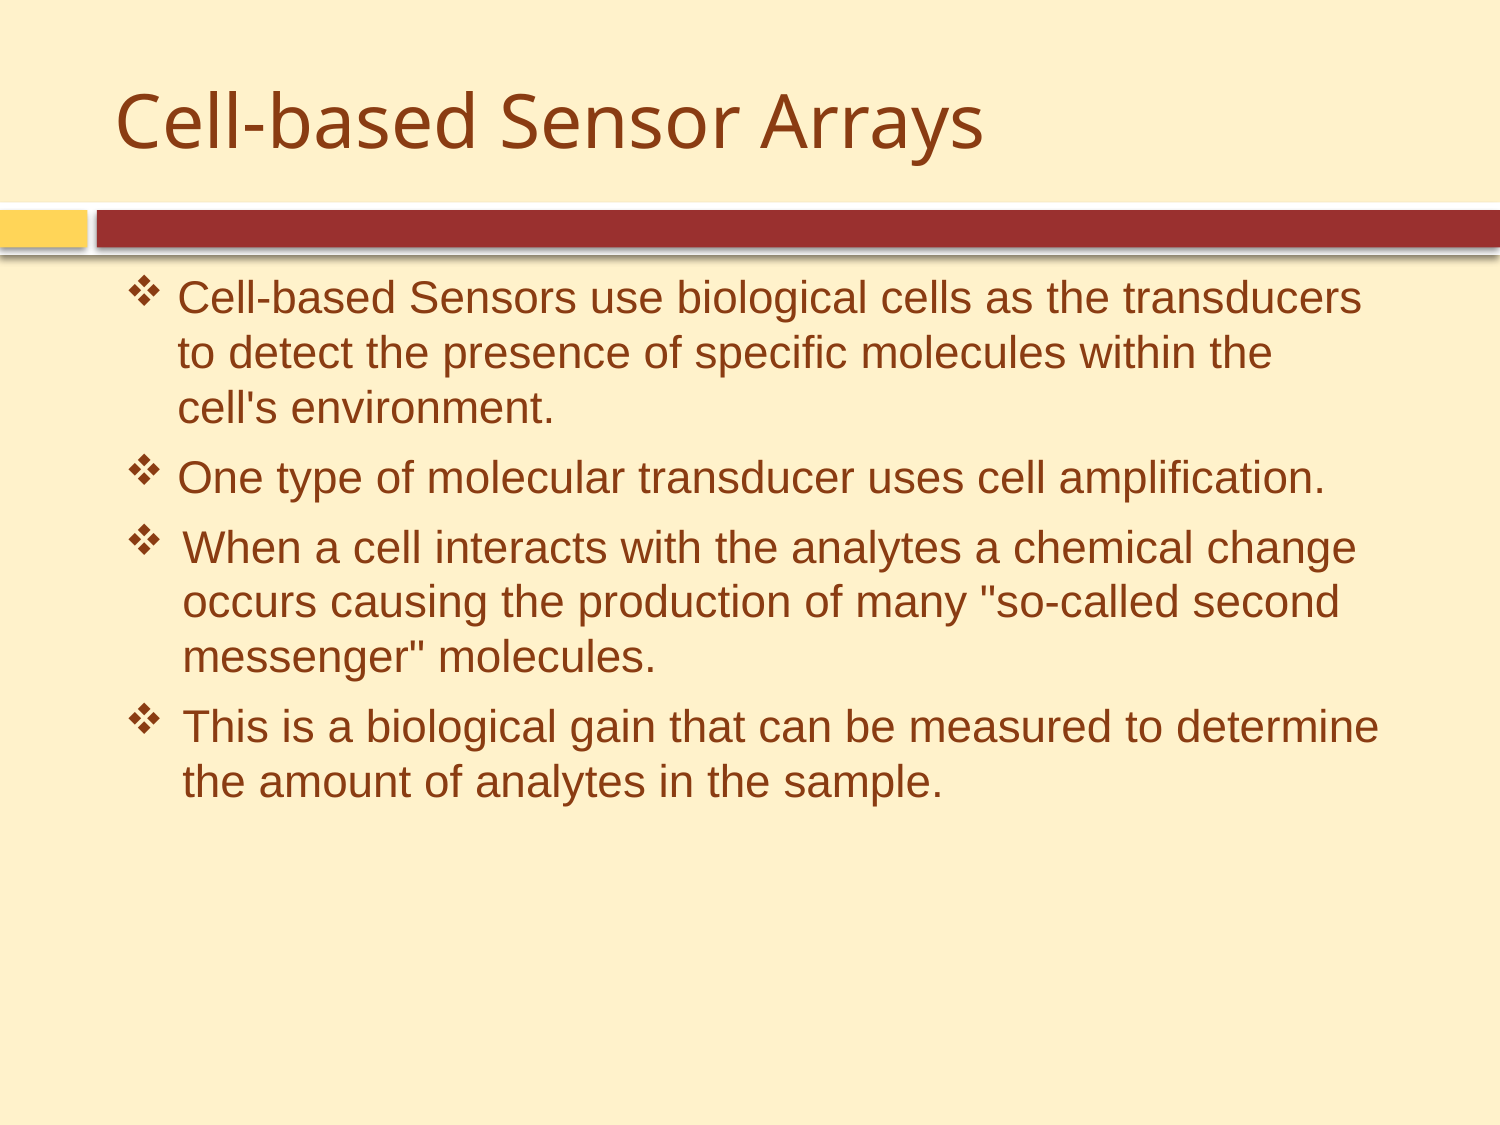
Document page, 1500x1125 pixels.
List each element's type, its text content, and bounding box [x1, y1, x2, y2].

title Cell-based Sensor Arrays [99, 37, 1438, 200]
list Cell-based Sensors use biological cells as the transducers to detect the presence of specific molecules within the cell's environment. One type of molecular transducer uses cell amplification. When a cell interacts with the analytes a chemical change occurs causing the production of many "so-called second messenger" molecules. This is a biological gain that can be measured to determine the amount of analytes in the sample. [110, 260, 1400, 1005]
